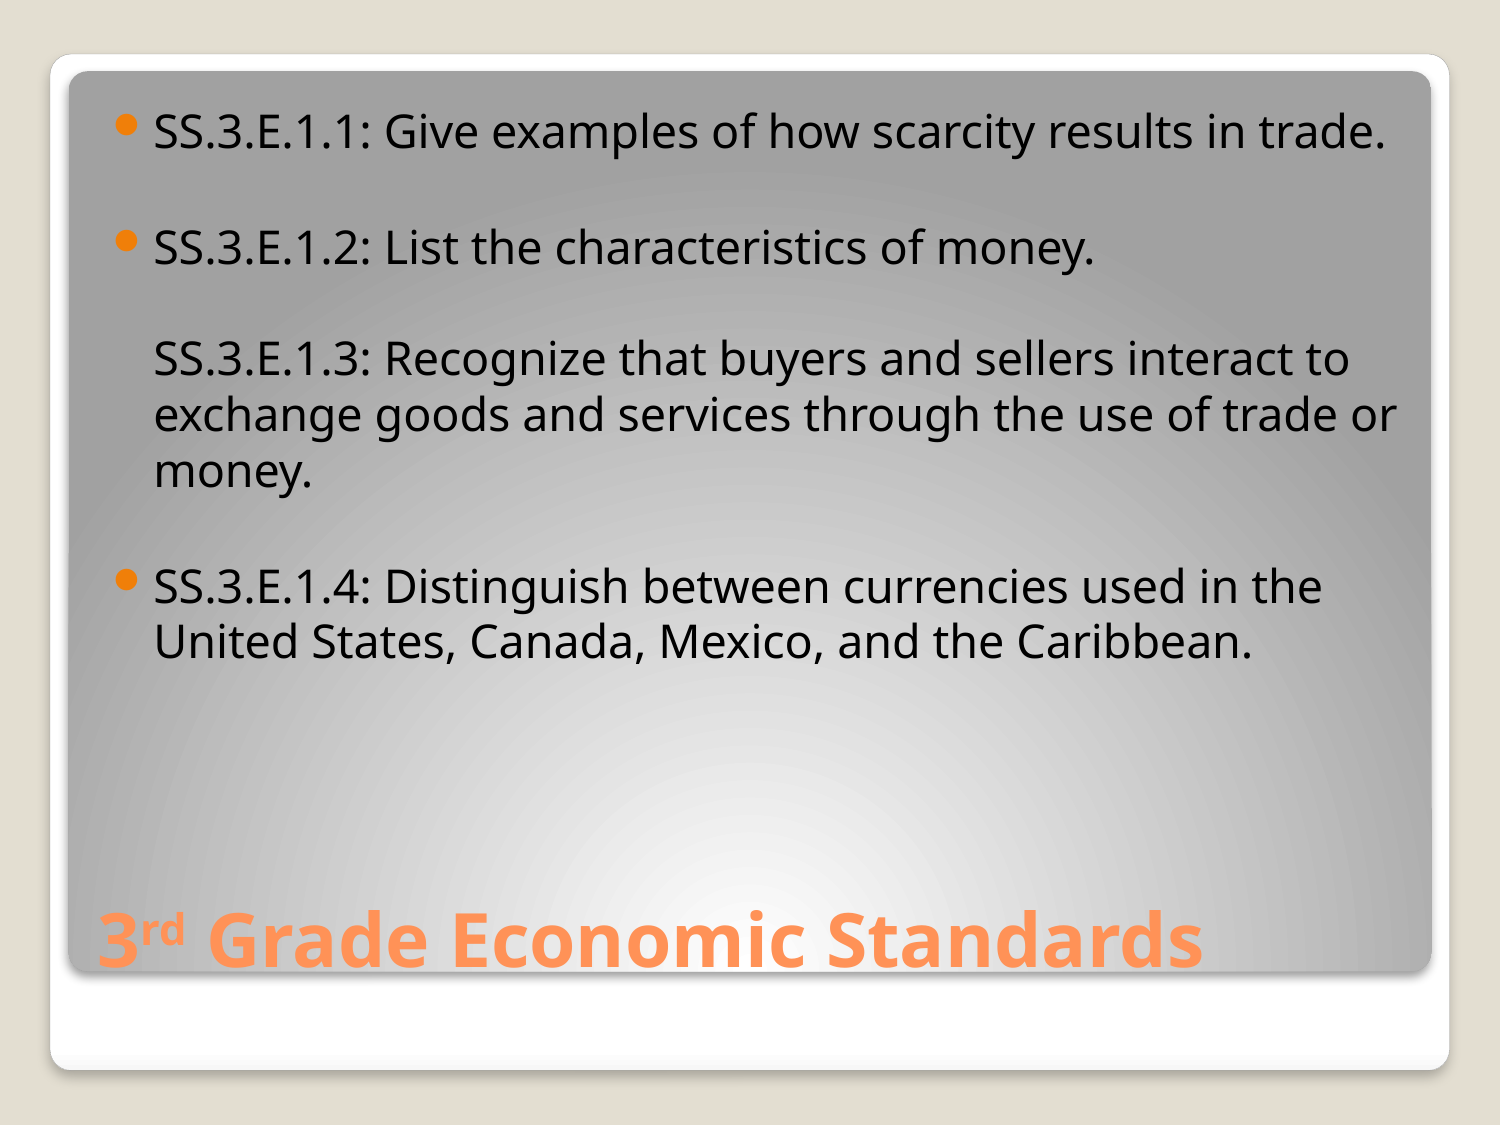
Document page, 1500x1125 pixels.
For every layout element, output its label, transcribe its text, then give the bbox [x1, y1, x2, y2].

list SS.3.E.1.1: Give examples of how scarcity results in trade. SS.3.E.1.2: List the characteristics of money. SS.3.E.1.3: Recognize that buyers and sellers interact to exchange goods and services through the use of trade or money. SS.3.E.1.4: Distinguish between currencies used in the United States, Canada, Mexico, and the Caribbean. [82, 86, 1425, 774]
title 3rd Grade Economic Standards [82, 817, 1425, 990]
